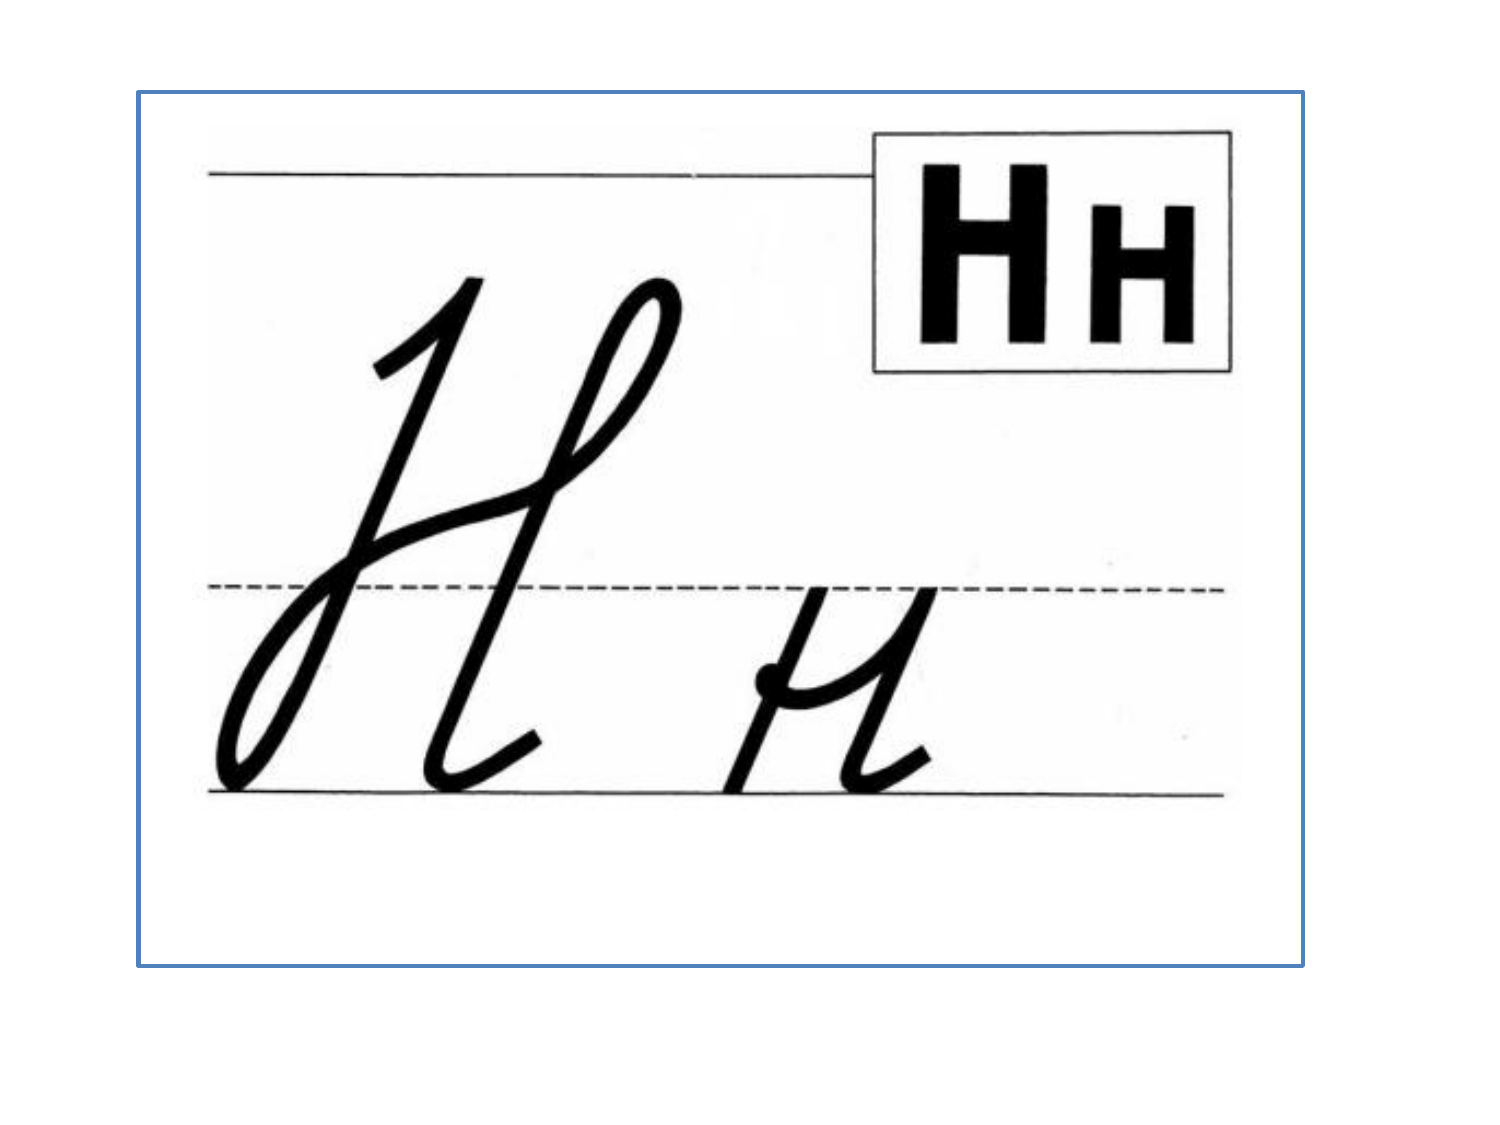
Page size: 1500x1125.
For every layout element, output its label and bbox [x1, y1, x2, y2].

picture [140, 93, 1301, 964]
